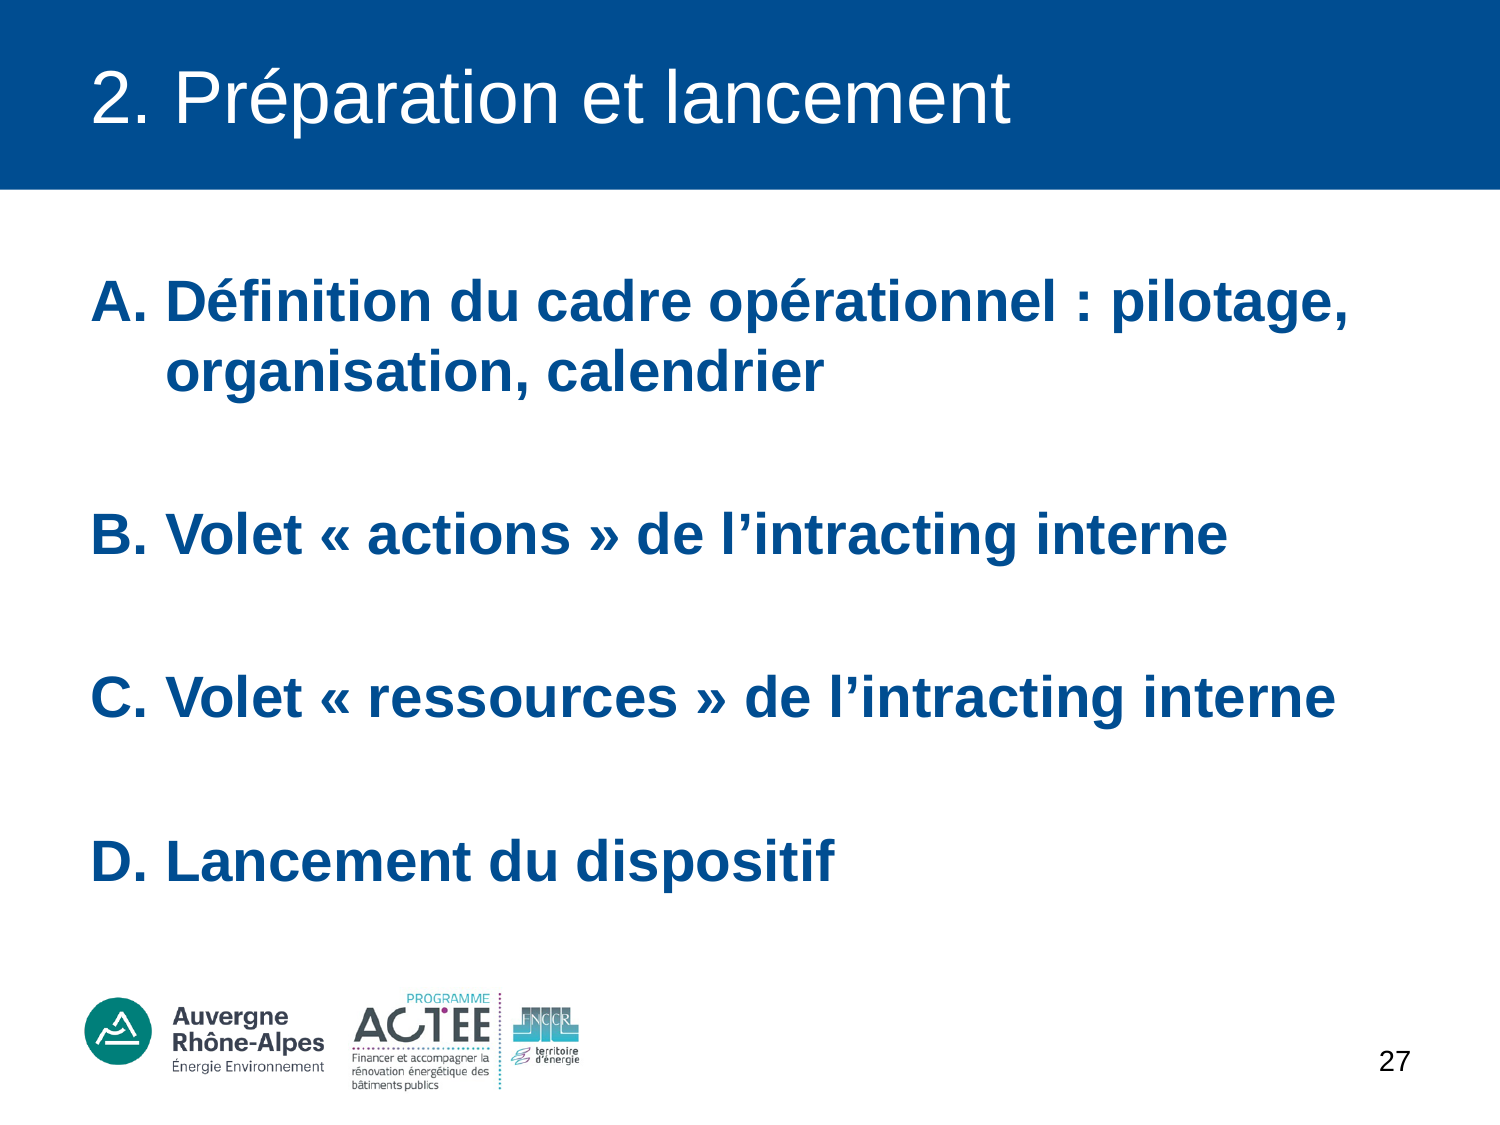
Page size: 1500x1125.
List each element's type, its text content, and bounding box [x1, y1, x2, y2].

picture [76, 987, 337, 1085]
title 2. Préparation et lancement [74, 0, 1426, 188]
picture [348, 987, 586, 1094]
list Définition du cadre opérationnel : pilotage, organisation, calendrier Volet « actions » de l’intracting interne Volet « ressources » de l’intracting interne Lancement du dispositif [74, 255, 1426, 977]
